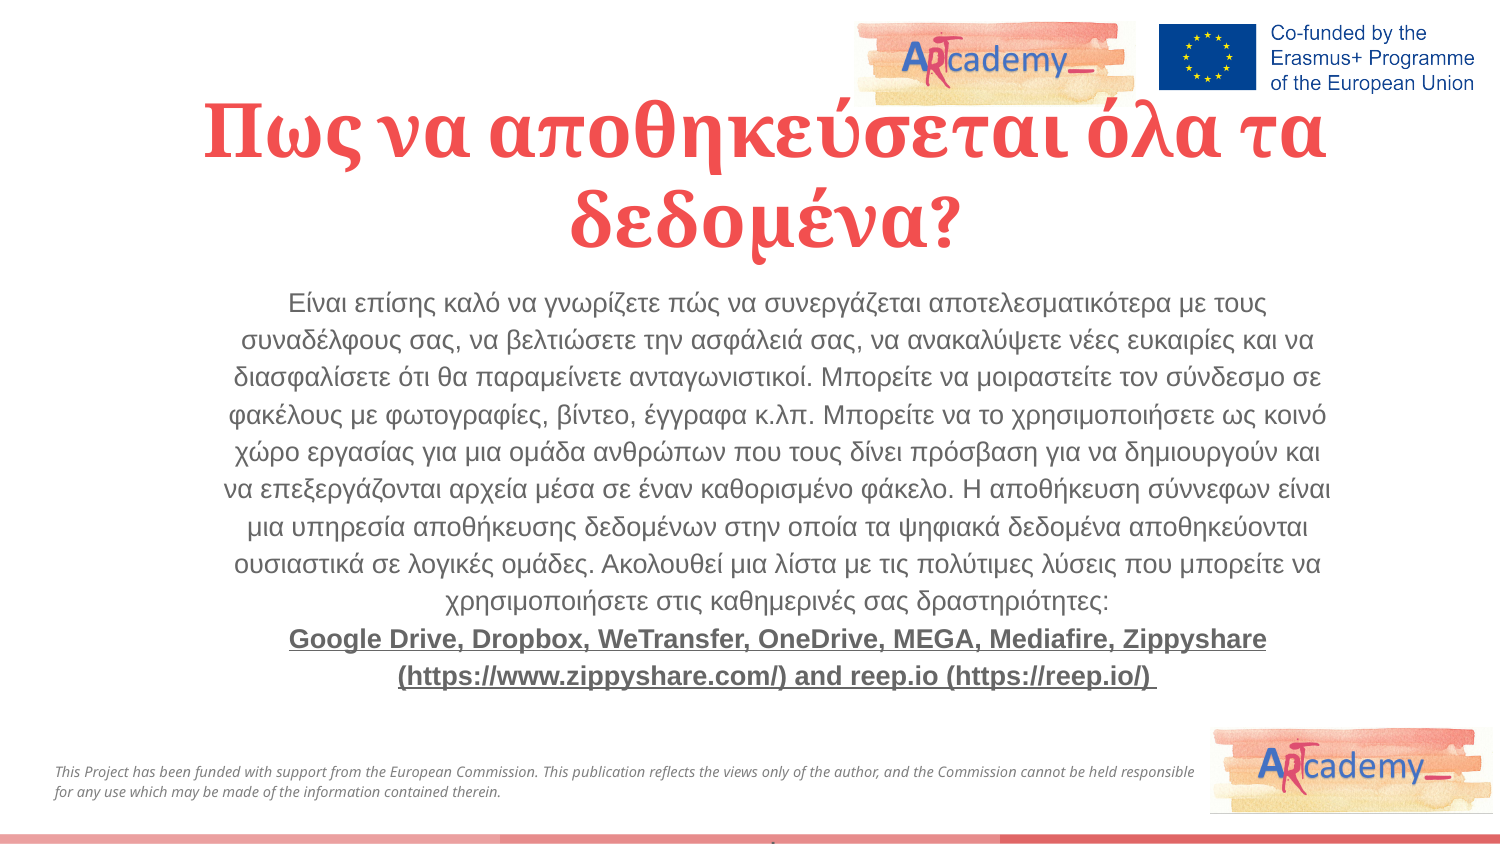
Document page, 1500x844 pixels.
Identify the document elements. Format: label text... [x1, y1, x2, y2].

picture [1210, 709, 1493, 844]
picture [1158, 24, 1474, 94]
list Είναι επίσης καλό να γνωρίζετε πώς να συνεργάζεται αποτελεσματικότερα με τους συναδέλφους σας, να βελτιώσετε την ασφάλειά σας, να ανακαλύψετε νέες ευκαιρίες και να διασφαλίσετε ότι θα παραμείνετε ανταγωνιστικοί. Μπορείτε να μοιραστείτε τον σύνδεσμο σε φακέλους με φωτογραφίες, βίντεο, έγγραφα κ.λπ. Μπορείτε να το χρησιμοποιήσετε ως κοινό χώρο εργασίας για μια ομάδα ανθρώπων που τους δίνει πρόσβαση για να δημιουργούν και να επεξεργάζονται αρχεία μέσα σε έναν καθορισμένο φάκελο. Η αποθήκευση σύννεφων είναι μια υπηρεσία αποθήκευσης δεδομένων στην οποία τα ψηφιακά δεδομένα αποθηκεύονται ουσιαστικά σε λογικές ομάδες. Ακολουθεί μια λίστα με τις πολύτιμες λύσεις που μπορείτε να χρησιμοποιήσετε στις καθημερινές σας δραστηριότητες: Google Drive, Dropbox, WeTransfer, OneDrive, MEGA, Mediafire, Zippyshare (https://www.zippyshare.com/) and reep.io (https://reep.io/) , [180, 278, 1352, 595]
title Πως να αποθηκεύσεται όλα τα δεδομένα? [180, 69, 1352, 278]
text_box This Project has been funded with support from the European Commission. This publication reflects the views only of the author, and the Commission cannot be held responsible for any use which may be made of the information contained therein. [39, 754, 1205, 799]
picture [854, 2, 1137, 138]
